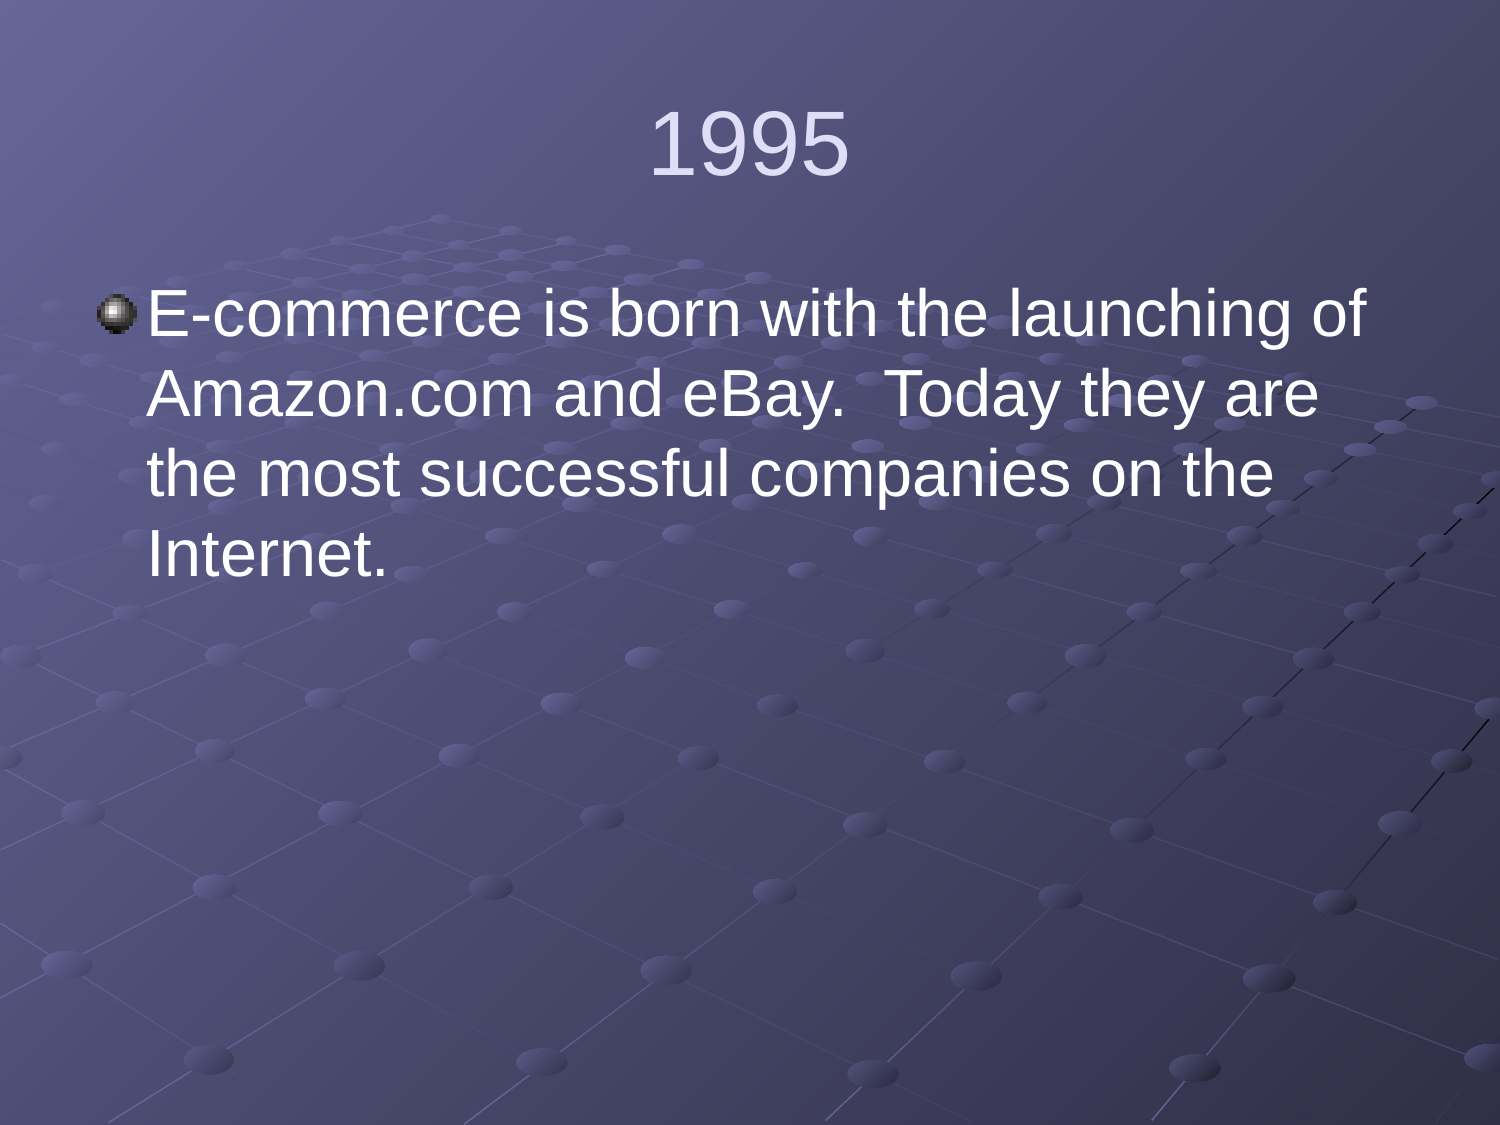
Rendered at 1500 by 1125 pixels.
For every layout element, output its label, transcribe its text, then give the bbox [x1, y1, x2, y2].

title 1995 [75, 45, 1425, 233]
list E-commerce is born with the launching of Amazon.com and eBay. Today they are the most successful companies on the Internet. [75, 262, 1425, 1007]
picture [90, 286, 137, 334]
